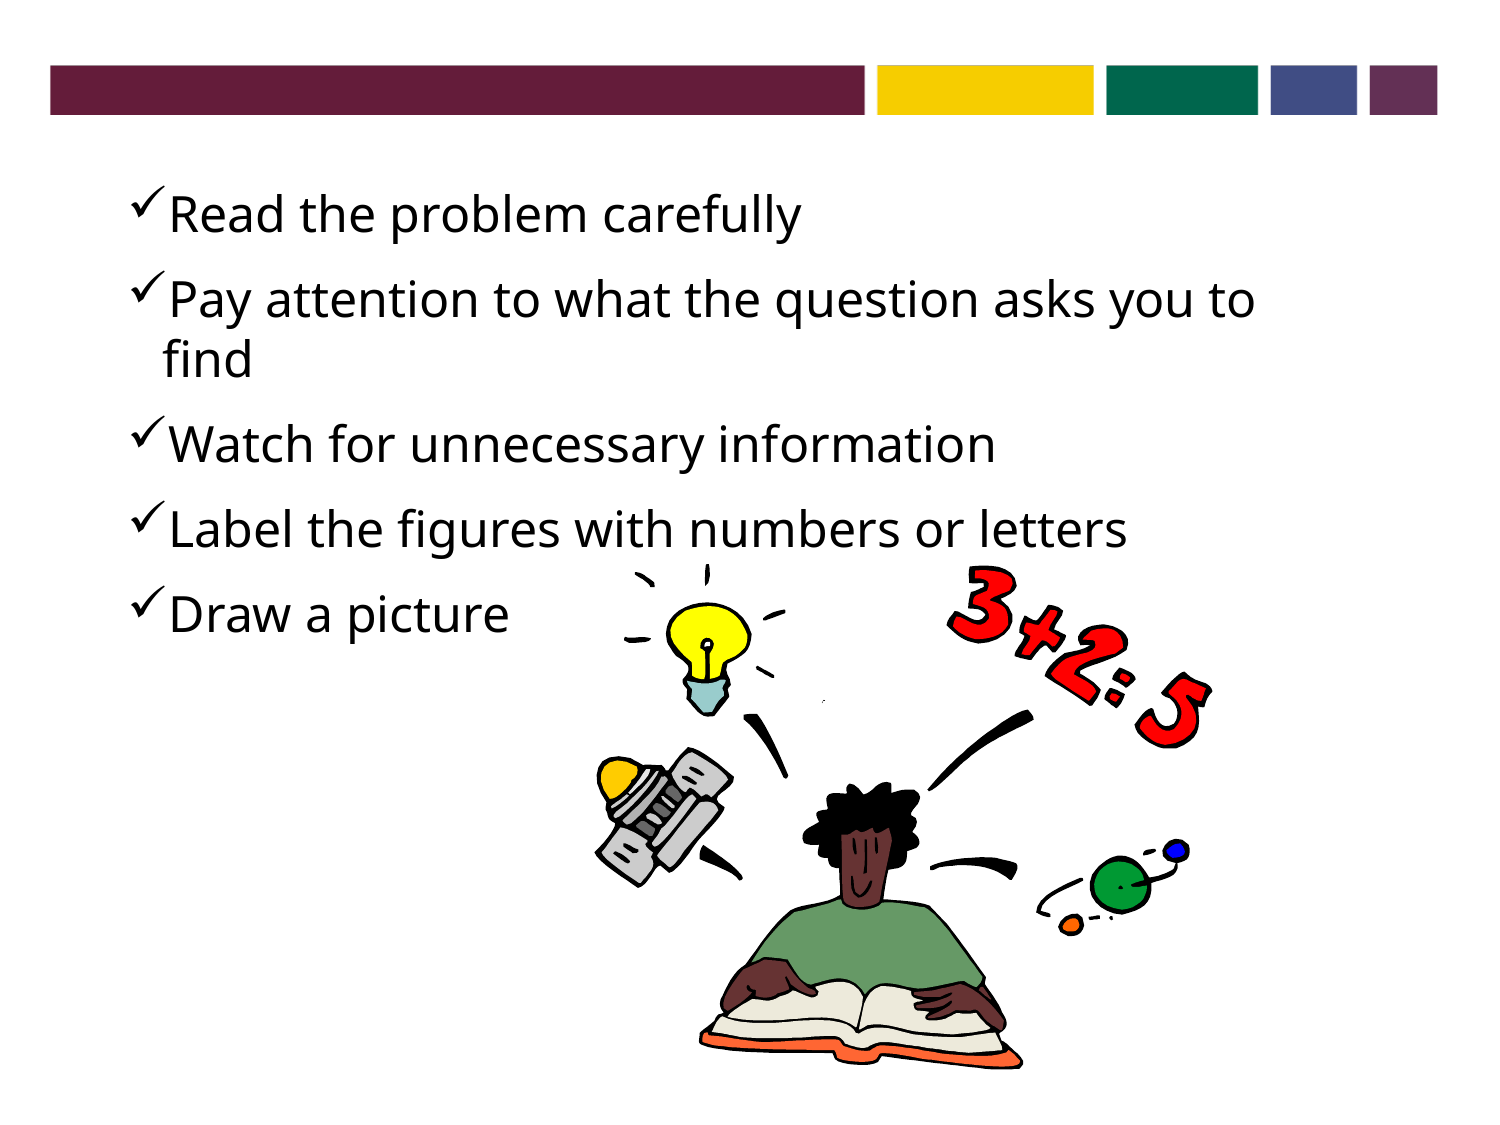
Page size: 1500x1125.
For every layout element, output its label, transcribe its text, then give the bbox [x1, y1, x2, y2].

picture [37, 49, 1438, 116]
text_box Read the problem carefully Pay attention to what the question asks you to find Watch for unnecessary information Label the figures with numbers or letters Draw a picture [112, 174, 1338, 650]
picture [587, 562, 1213, 1070]
